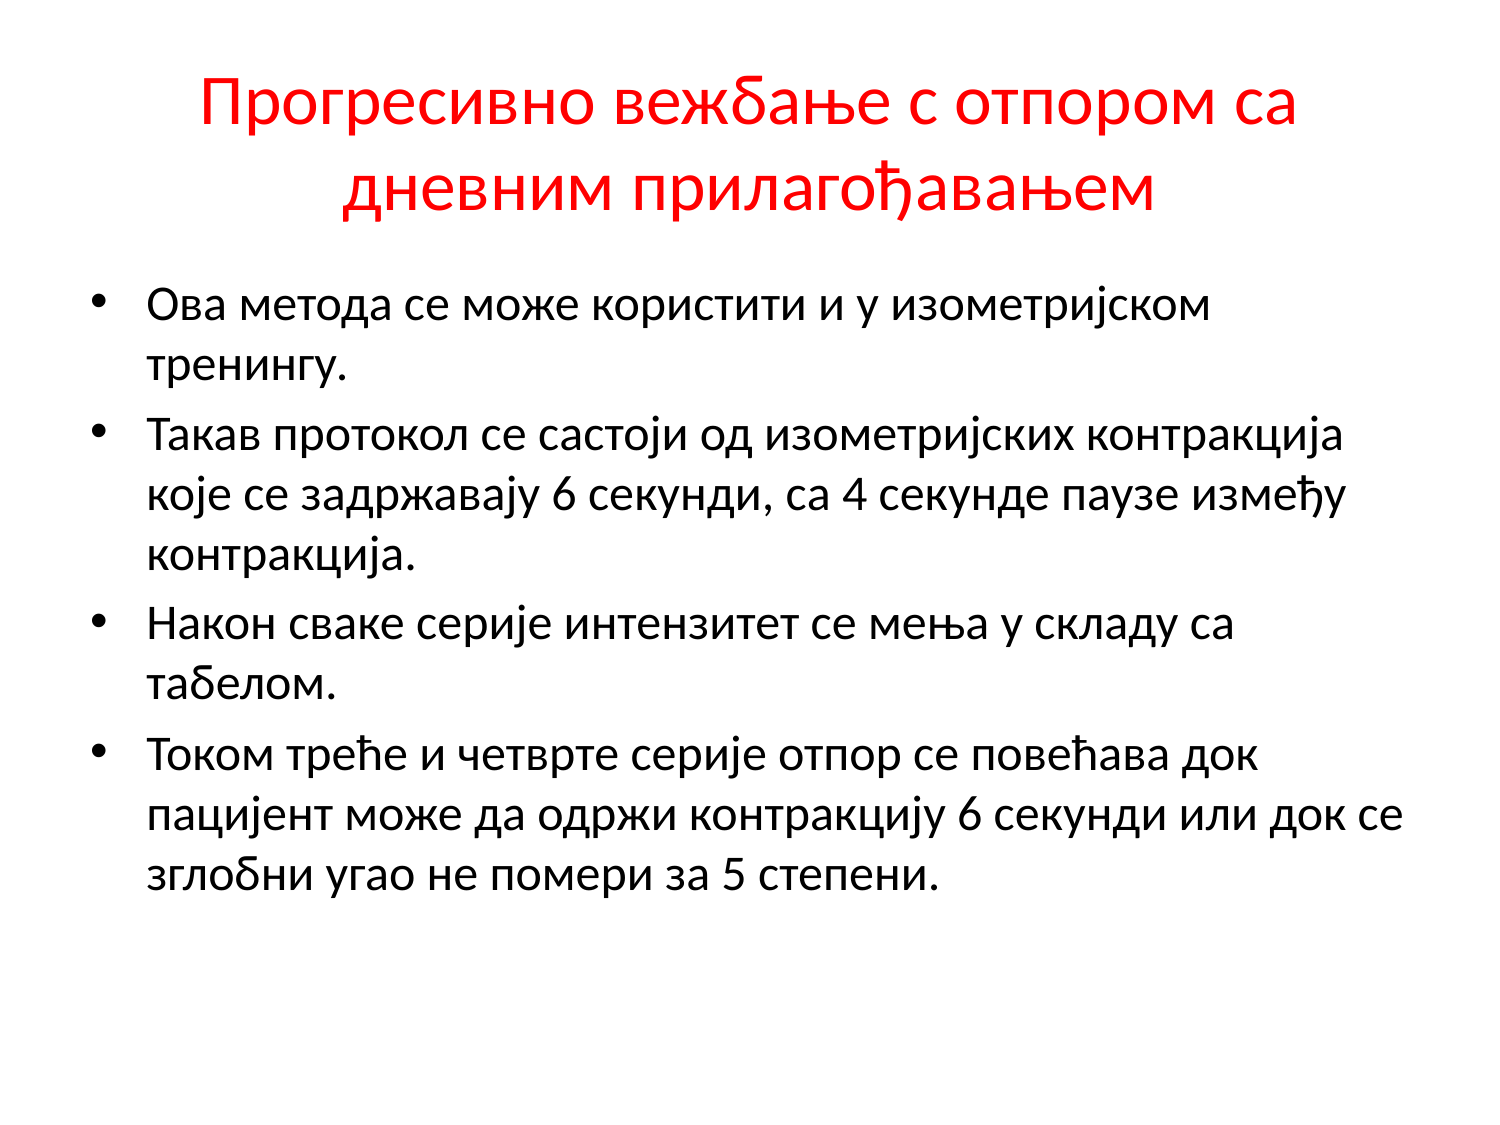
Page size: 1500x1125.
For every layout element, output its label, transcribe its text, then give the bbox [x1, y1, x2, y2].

title Прогресивно вежбање с отпором са дневним прилагођавањем [75, 45, 1425, 233]
list Ова метода се може користити и у изометријском тренингу. Такав протокол се састоји од изометријских контракција које се задржавају 6 секунди, са 4 секунде паузе између контракција. Након сваке серије интензитет се мења у складу са табелом. Током треће и четврте серије отпор се повећава док пацијент може да одржи контракцију 6 секунди или док се зглобни угао не помери за 5 степени. [75, 262, 1425, 1005]
